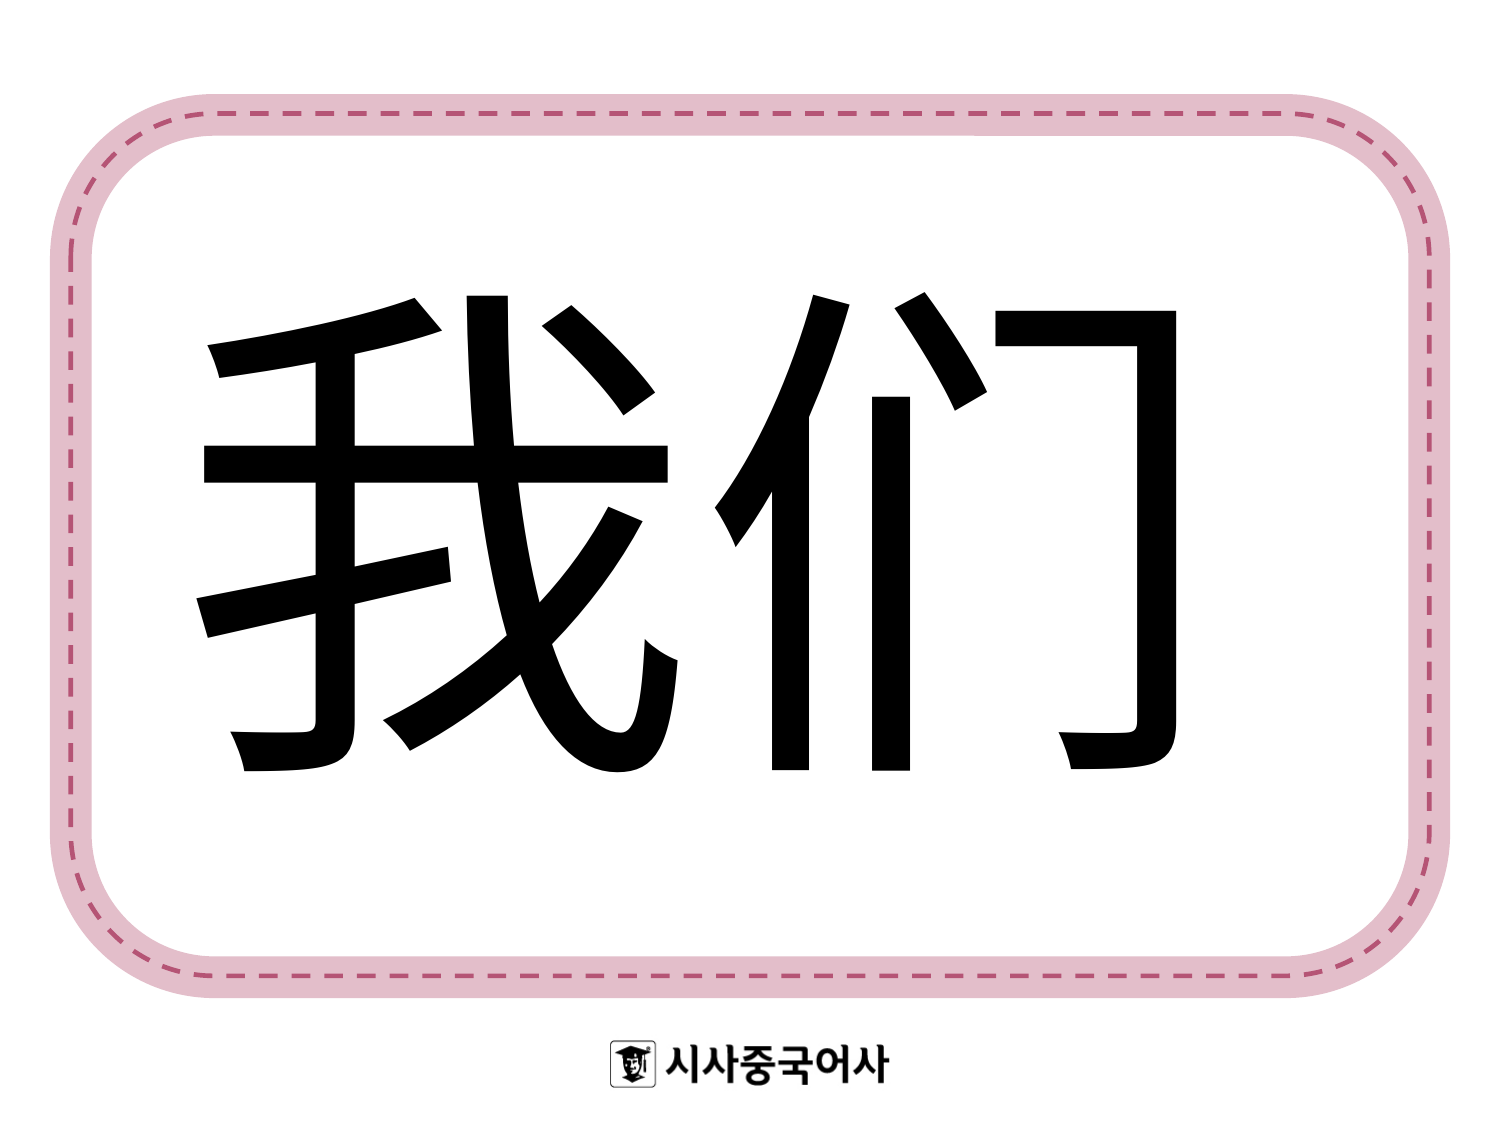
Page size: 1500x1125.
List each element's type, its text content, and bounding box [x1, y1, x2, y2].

text_box 我们 [145, 189, 1354, 853]
picture [602, 1034, 898, 1094]
